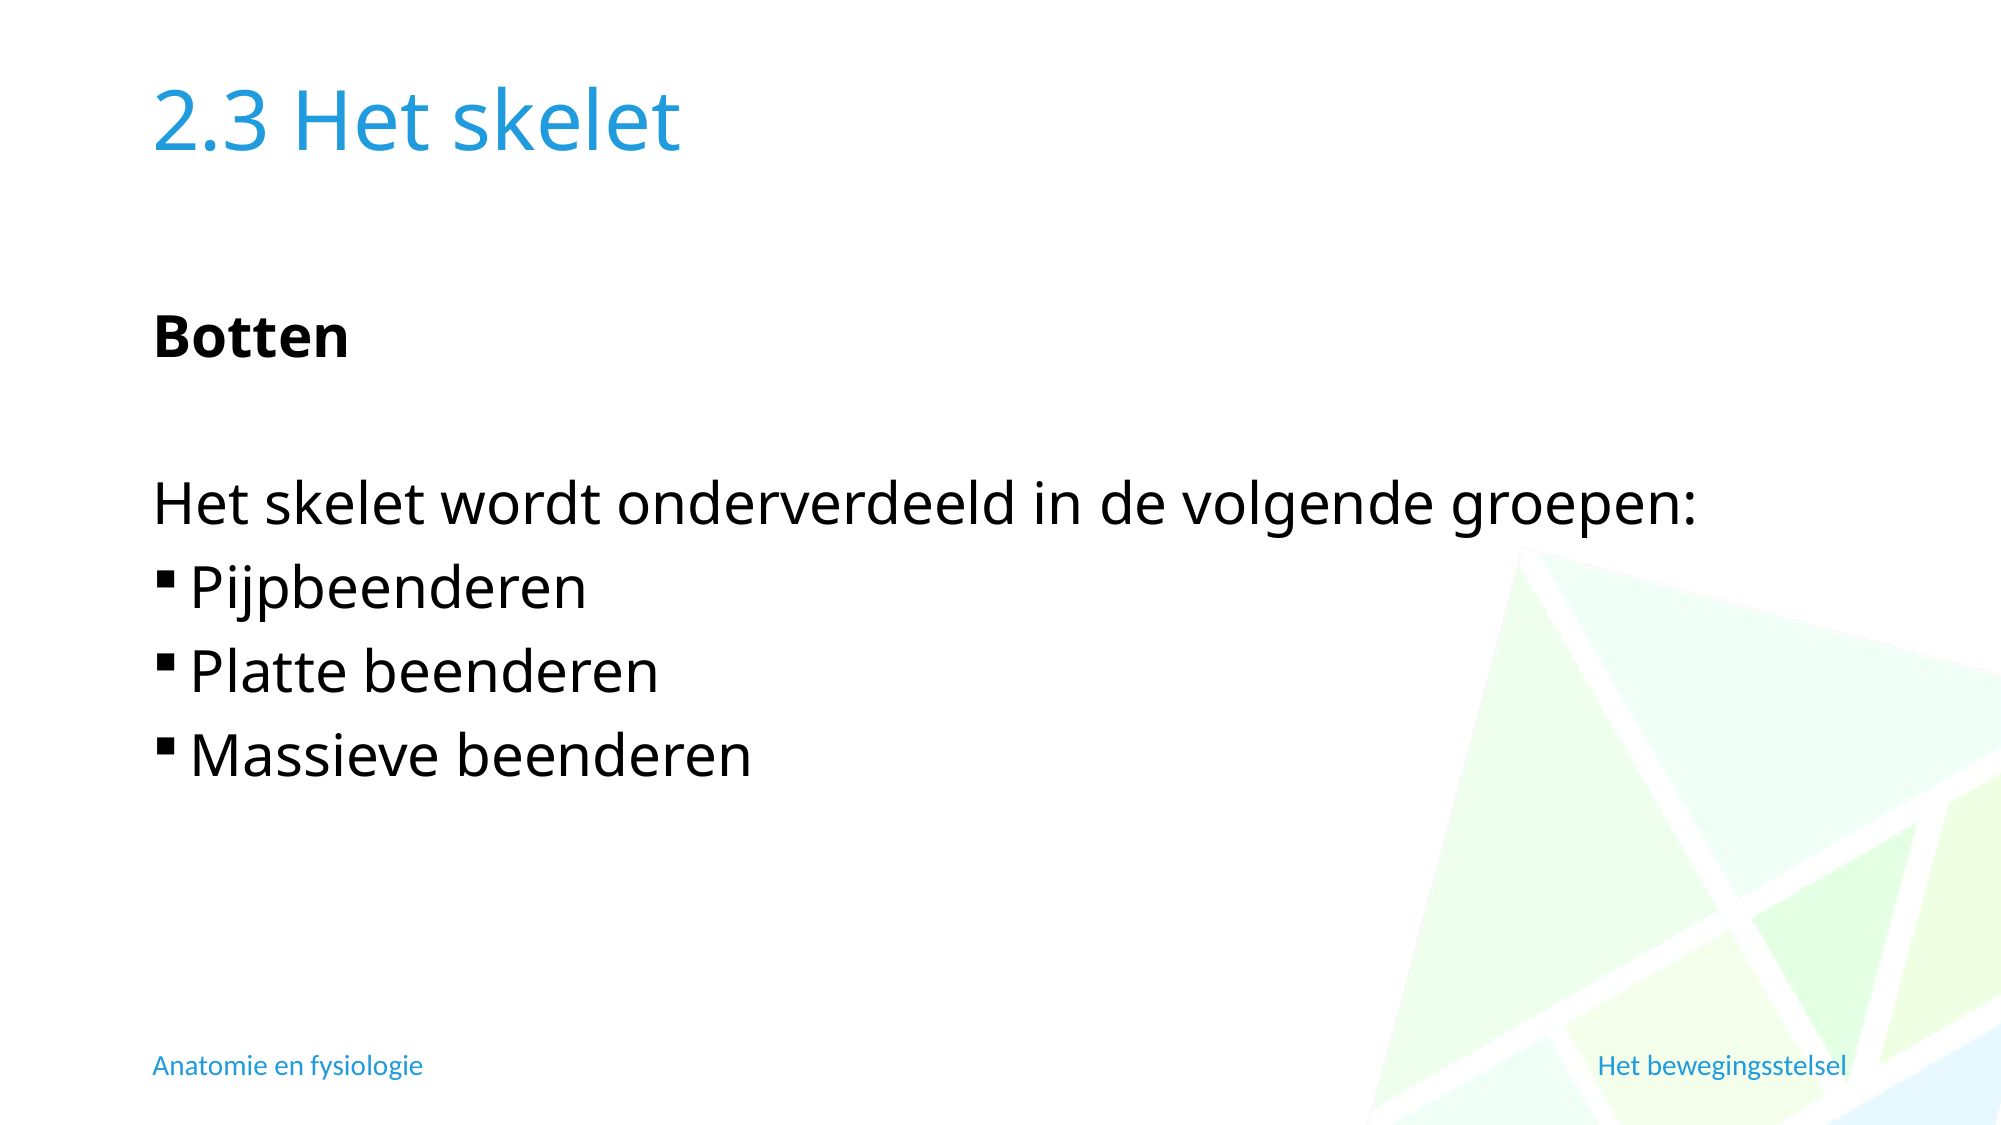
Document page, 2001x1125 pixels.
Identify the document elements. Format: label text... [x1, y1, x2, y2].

title 2.3 Het skelet [137, 59, 1863, 189]
list Het bewegingsstelsel [1412, 1042, 1863, 1103]
list Botten Het skelet wordt onderverdeeld in de volgende groepen: Pijpbeenderen Platte beenderen Massieve beenderen [137, 299, 1863, 1014]
list Anatomie en fysiologie [137, 1042, 588, 1103]
